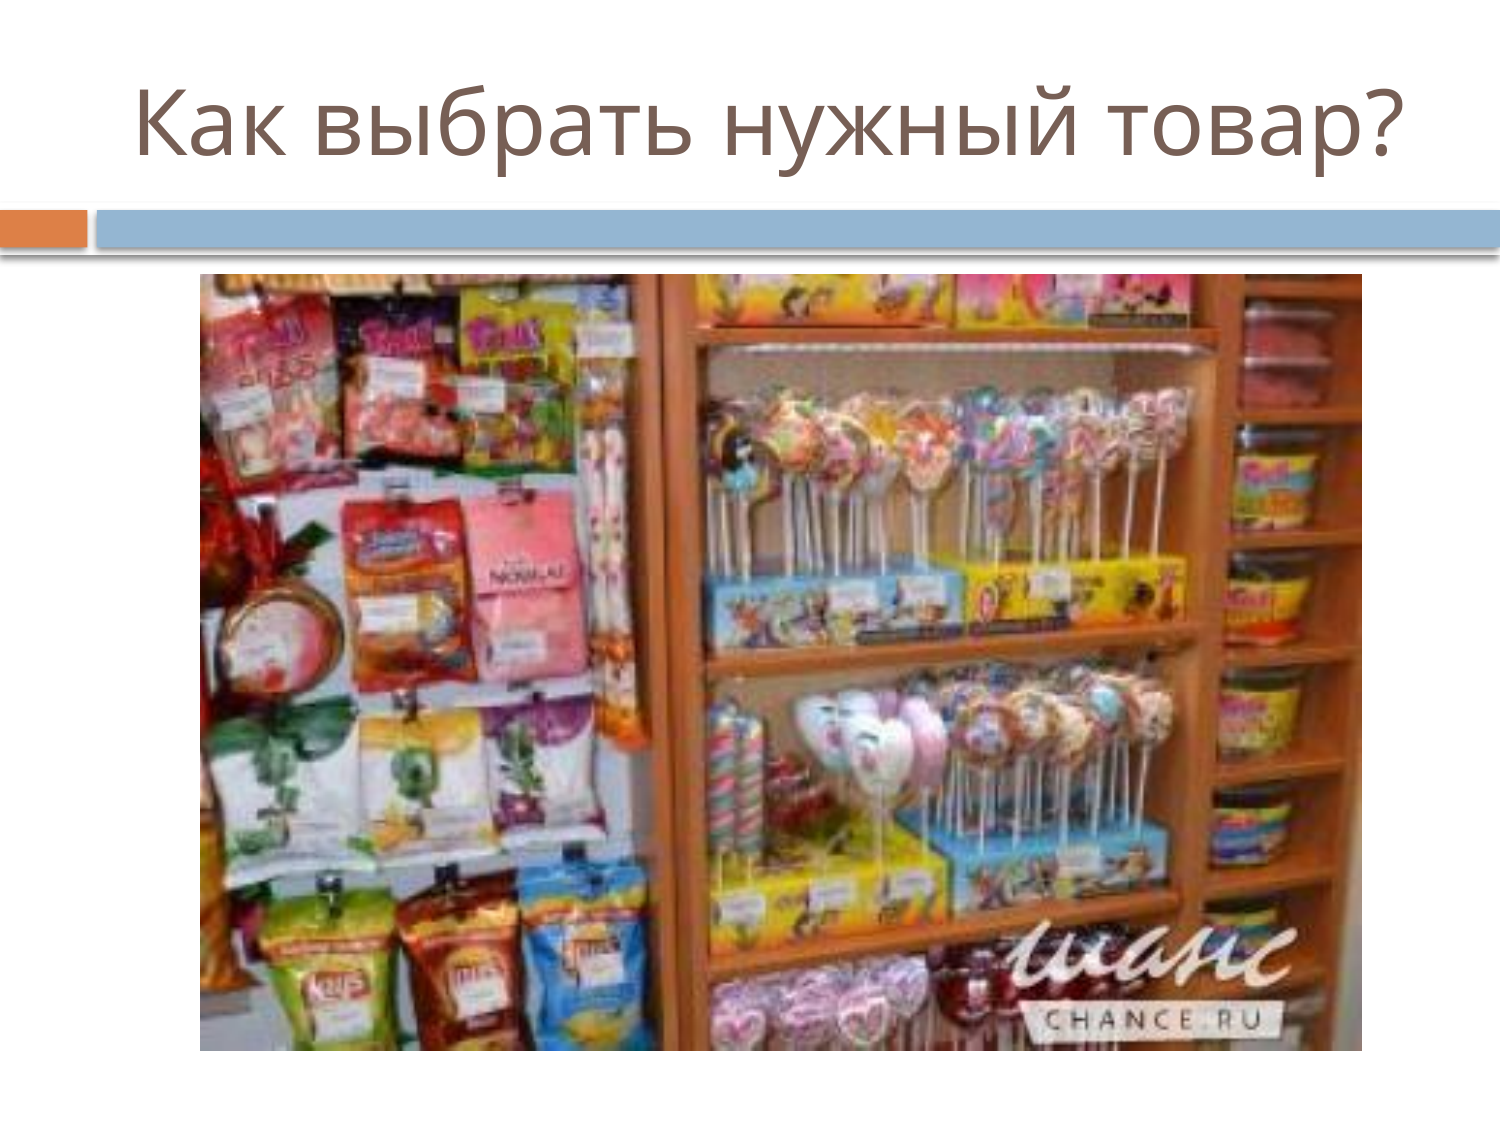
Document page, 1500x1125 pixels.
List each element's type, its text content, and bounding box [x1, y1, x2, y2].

title Как выбрать нужный товар? [99, 37, 1438, 200]
picture [199, 274, 1362, 1051]
